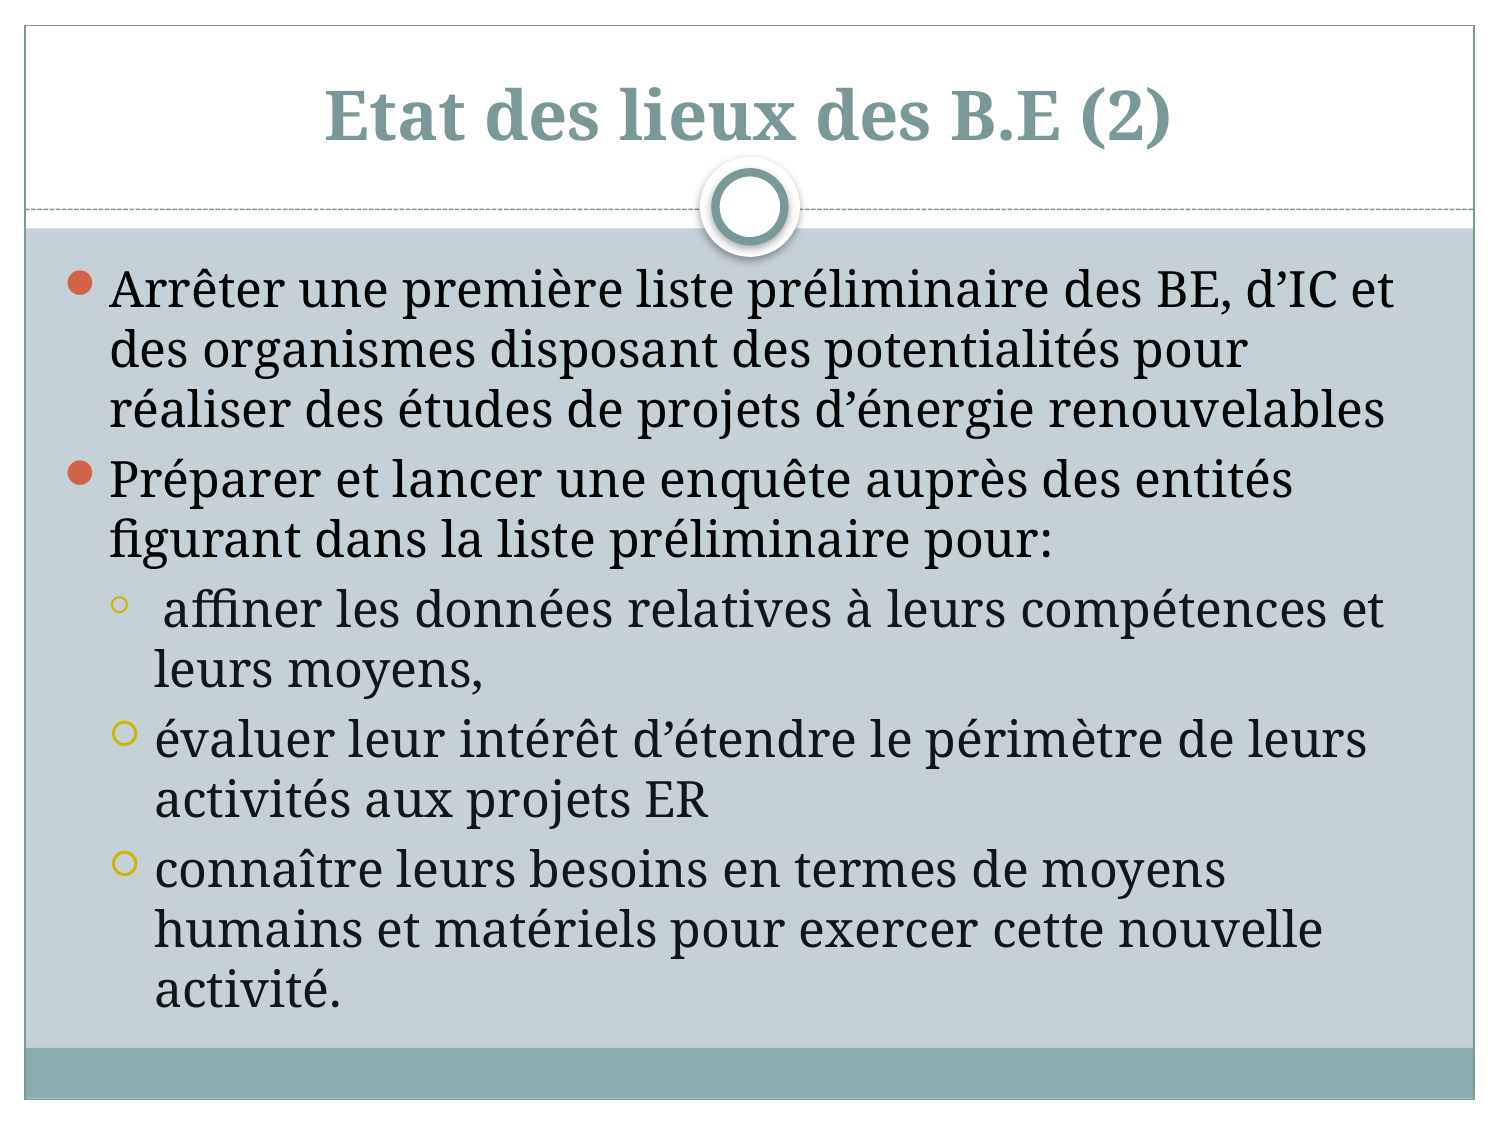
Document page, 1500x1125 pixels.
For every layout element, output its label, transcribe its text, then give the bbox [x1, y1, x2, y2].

title Etat des lieux des B.E (2) [49, 37, 1450, 162]
list Arrêter une première liste préliminaire des BE, d’IC et des organismes disposant des potentialités pour réaliser des études de projets d’énergie renouvelables Préparer et lancer une enquête auprès des entités figurant dans la liste préliminaire pour: affiner les données relatives à leurs compétences et leurs moyens, évaluer leur intérêt d’étendre le périmètre de leurs activités aux projets ER connaître leurs besoins en termes de moyens humains et matériels pour exercer cette nouvelle activité. [49, 250, 1459, 1071]
